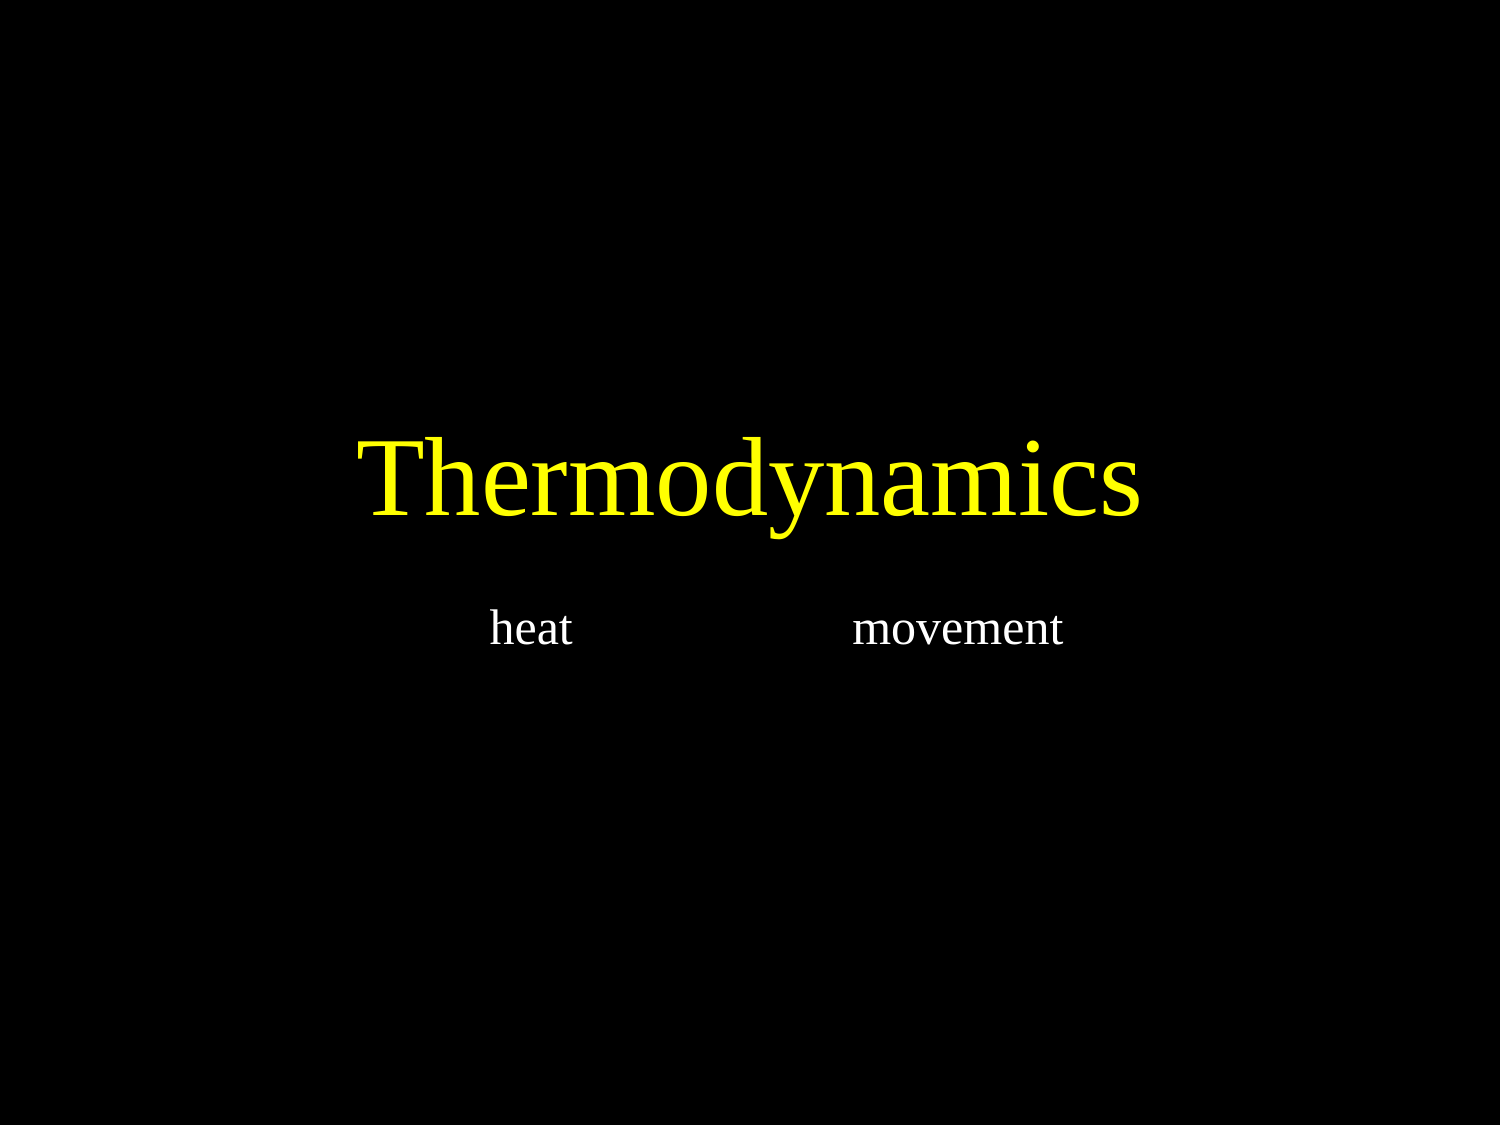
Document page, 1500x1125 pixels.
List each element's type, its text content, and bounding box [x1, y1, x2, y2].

title Thermodynamics [112, 349, 1388, 591]
text_box movement [837, 587, 1088, 663]
text_box heat [474, 587, 625, 663]
